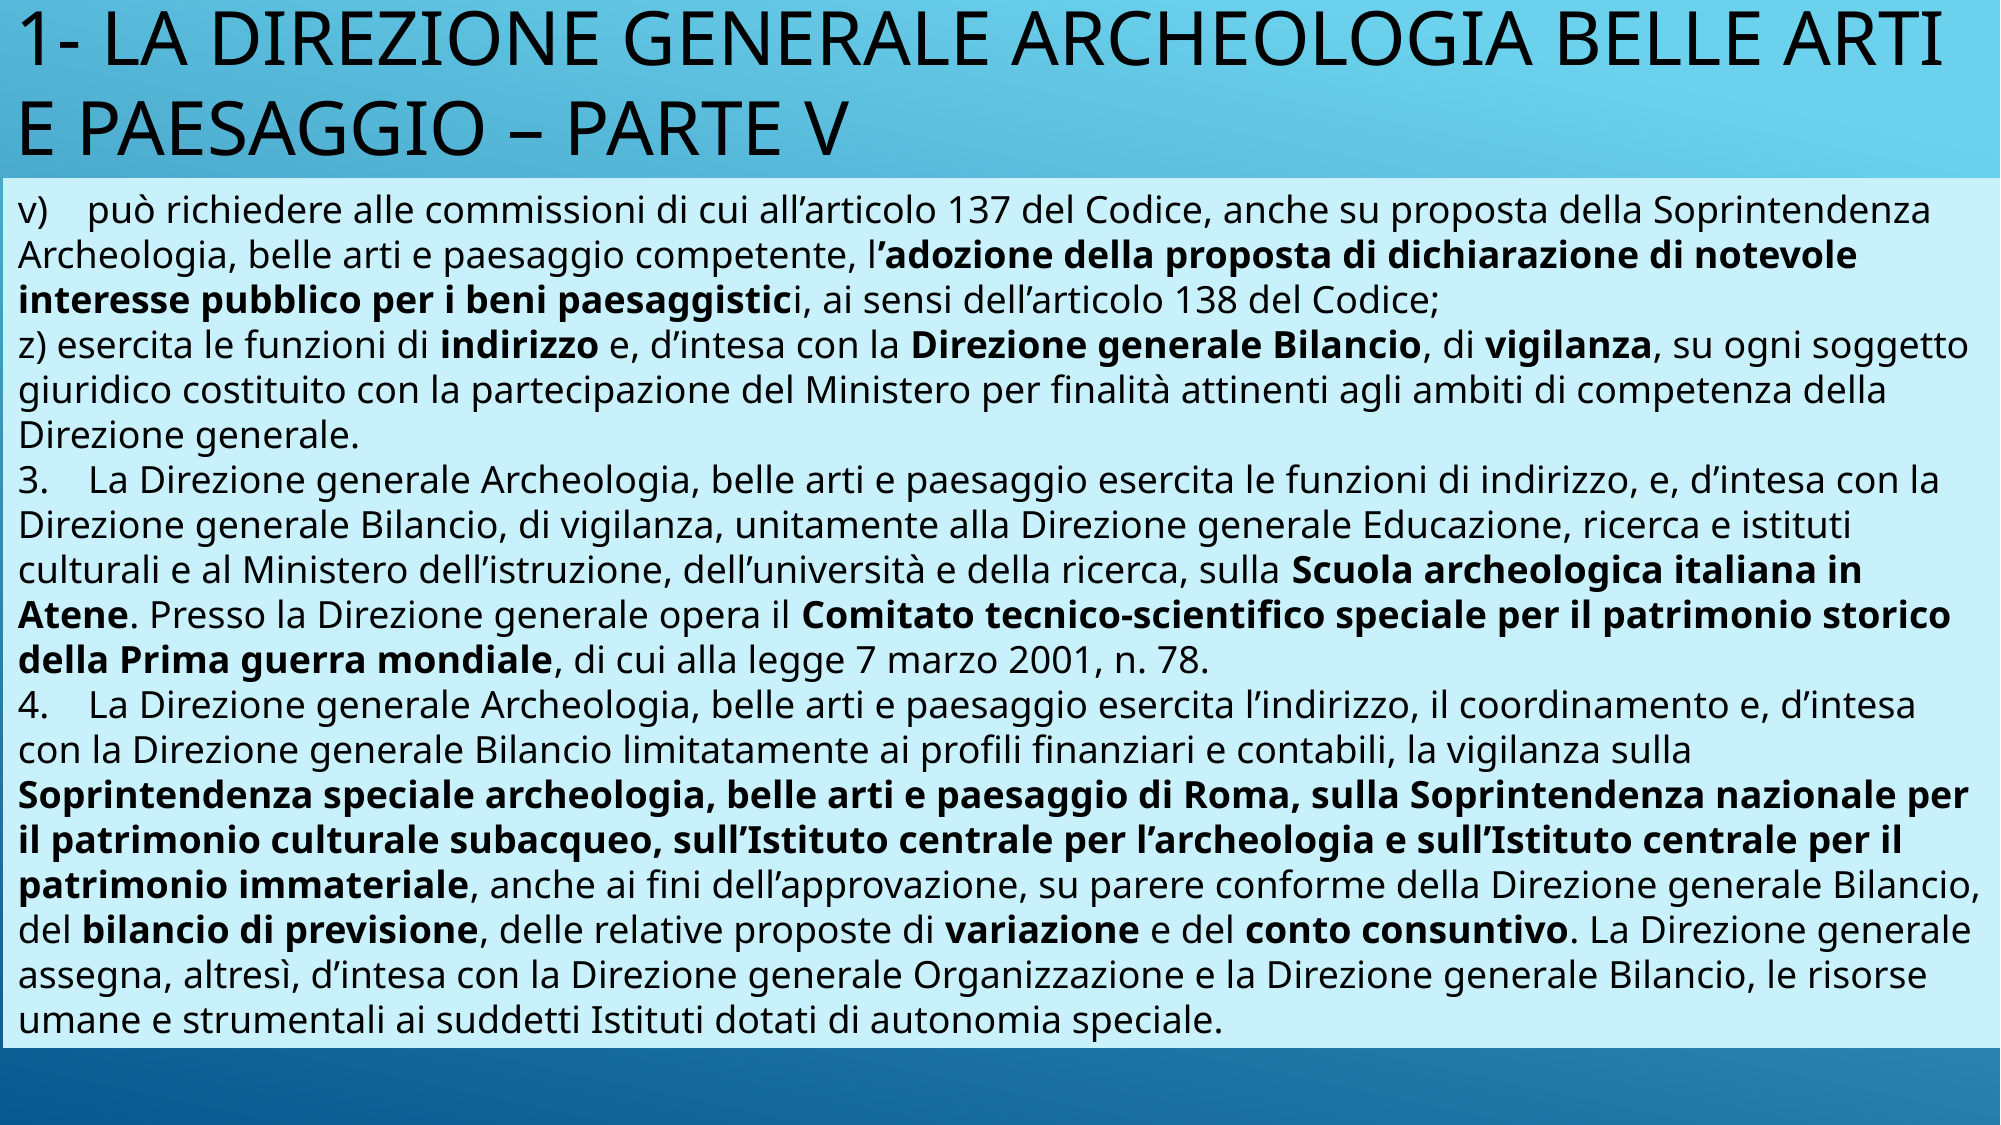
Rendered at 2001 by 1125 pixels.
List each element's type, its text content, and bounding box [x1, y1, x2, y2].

text_box v) può richiedere alle commissioni di cui all’articolo 137 del Codice, anche su proposta della Soprintendenza Archeologia, belle arti e paesaggio competente, l’adozione della proposta di dichiarazione di notevole interesse pubblico per i beni paesaggistici, ai sensi dell’articolo 138 del Codice; z) esercita le funzioni di indirizzo e, d’intesa con la Direzione generale Bilancio, di vigilanza, su ogni soggetto giuridico costituito con la partecipazione del Ministero per finalità attinenti agli ambiti di competenza della Direzione generale. 3. La Direzione generale Archeologia, belle arti e paesaggio esercita le funzioni di indirizzo, e, d’intesa con la Direzione generale Bilancio, di vigilanza, unitamente alla Direzione generale Educazione, ricerca e istituti culturali e al Ministero dell’istruzione, dell’università e della ricerca, sulla Scuola archeologica italiana in Atene. Presso la Direzione generale opera il Comitato tecnico-scientifico speciale per il patrimonio storico della Prima guerra mondiale, di cui alla legge 7 marzo 2001, n. 78. 4. La Direzione generale Archeologia, belle arti e paesaggio esercita l’indirizzo, il coordinamento e, d’intesa con la Direzione generale Bilancio limitatamente ai profili finanziari e contabili, la vigilanza sulla Soprintendenza speciale archeologia, belle arti e paesaggio di Roma, sulla Soprintendenza nazionale per il patrimonio culturale subacqueo, sull’Istituto centrale per l’archeologia e sull’Istituto centrale per il patrimonio immateriale, anche ai fini dell’approvazione, su parere conforme della Direzione generale Bilancio, del bilancio di previsione, delle relative proposte di variazione e del conto consuntivo. La Direzione generale assegna, altresì, d’intesa con la Direzione generale Organizzazione e la Direzione generale Bilancio, le risorse umane e strumentali ai suddetti Istituti dotati di autonomia speciale. [3, 178, 2000, 1048]
title 1- LA DIREZIONE GENERALE ARCHEOLOGIA BELLE ARTI E PAESAGGIO – parte V [0, 0, 2000, 179]
